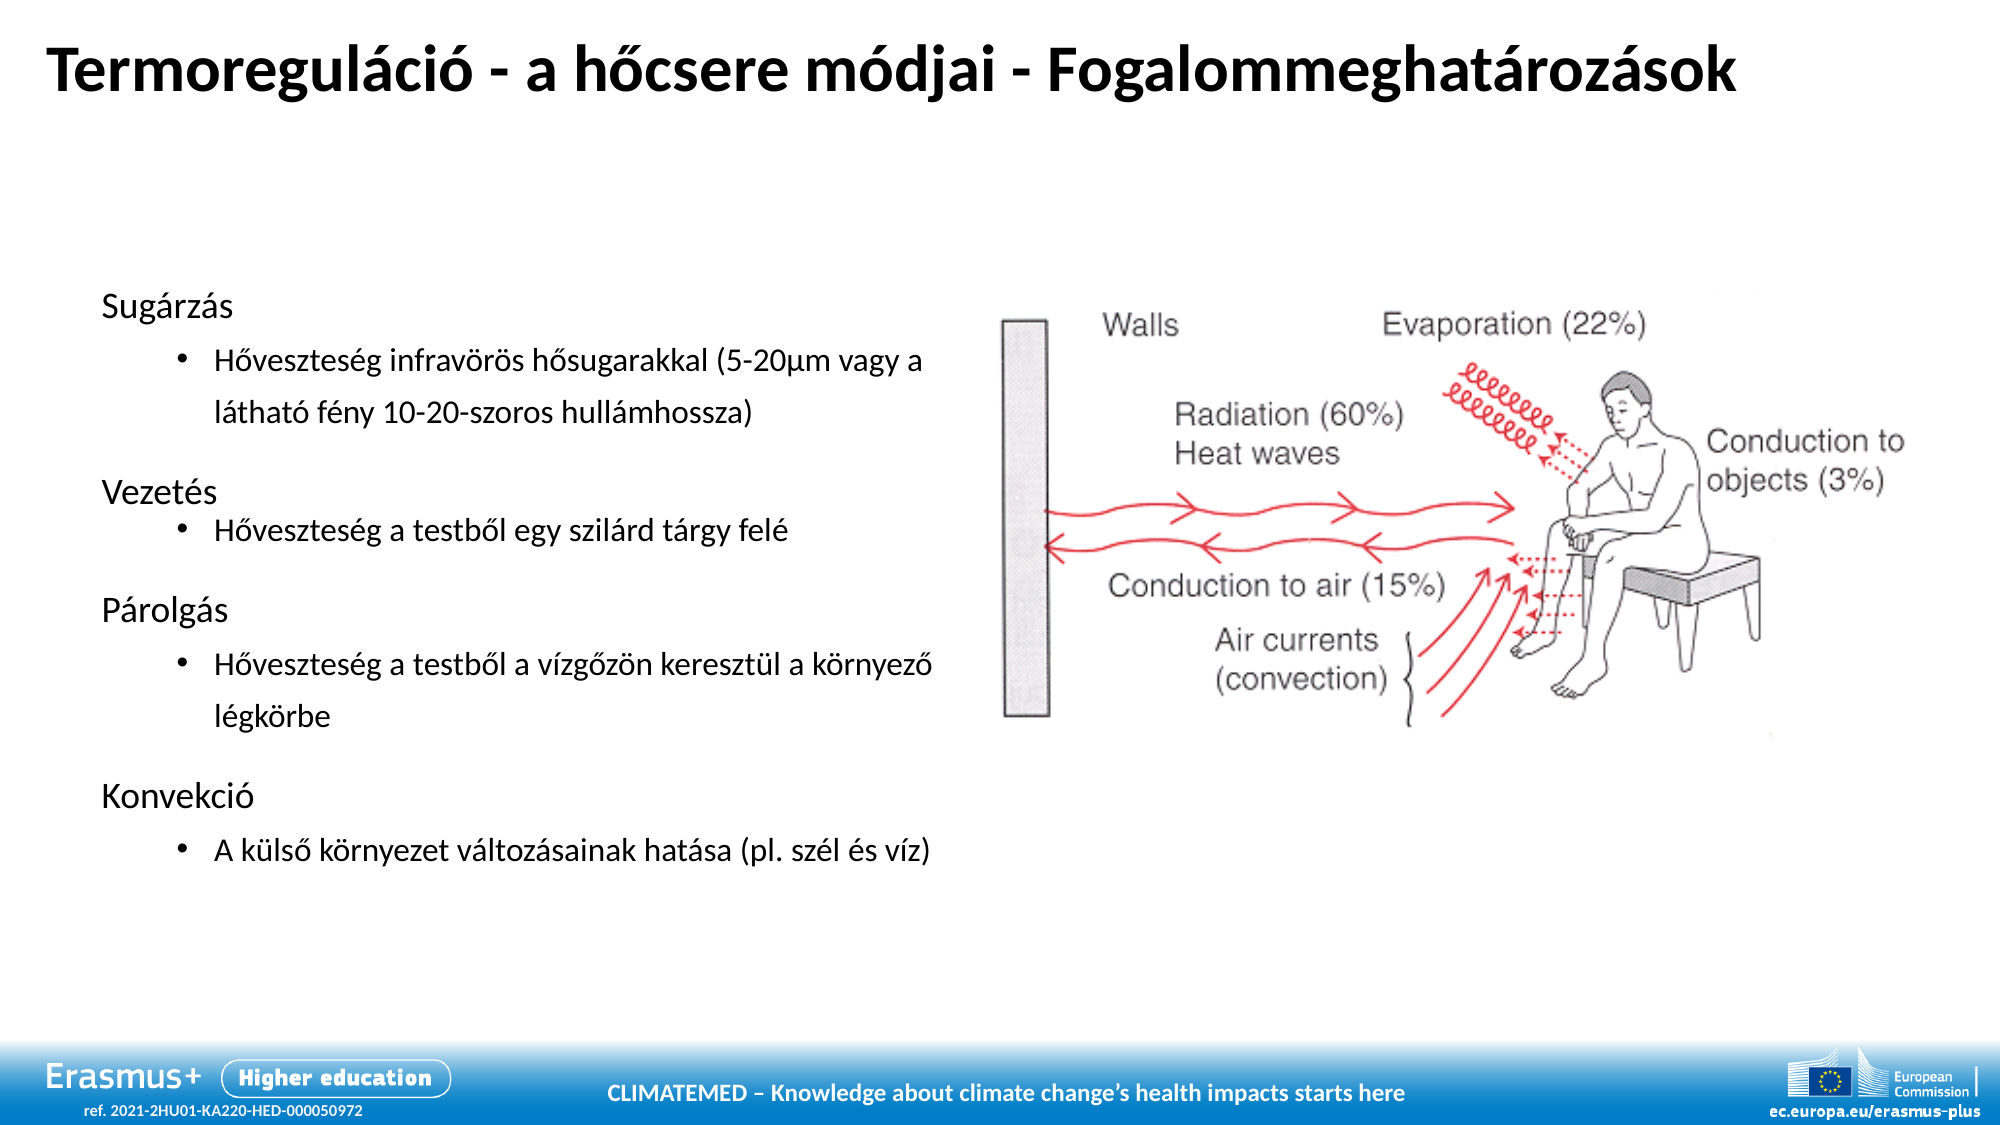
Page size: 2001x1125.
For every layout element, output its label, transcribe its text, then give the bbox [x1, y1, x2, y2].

picture [0, 899, 2000, 1125]
title Termoreguláció - a hőcsere módjai - Fogalommeghatározások [31, 25, 1984, 116]
picture [951, 278, 1957, 741]
list Sugárzás Hőveszteség infravörös hősugarakkal (5-20μm vagy a látható fény 10-20-szoros hullámhossza) Vezetés Hőveszteség a testből egy szilárd tárgy felé Párolgás Hőveszteség a testből a vízgőzön keresztül a környező légkörbe Konvekció A külső környezet változásainak hatása (pl. szél és víz) [86, 278, 972, 1023]
